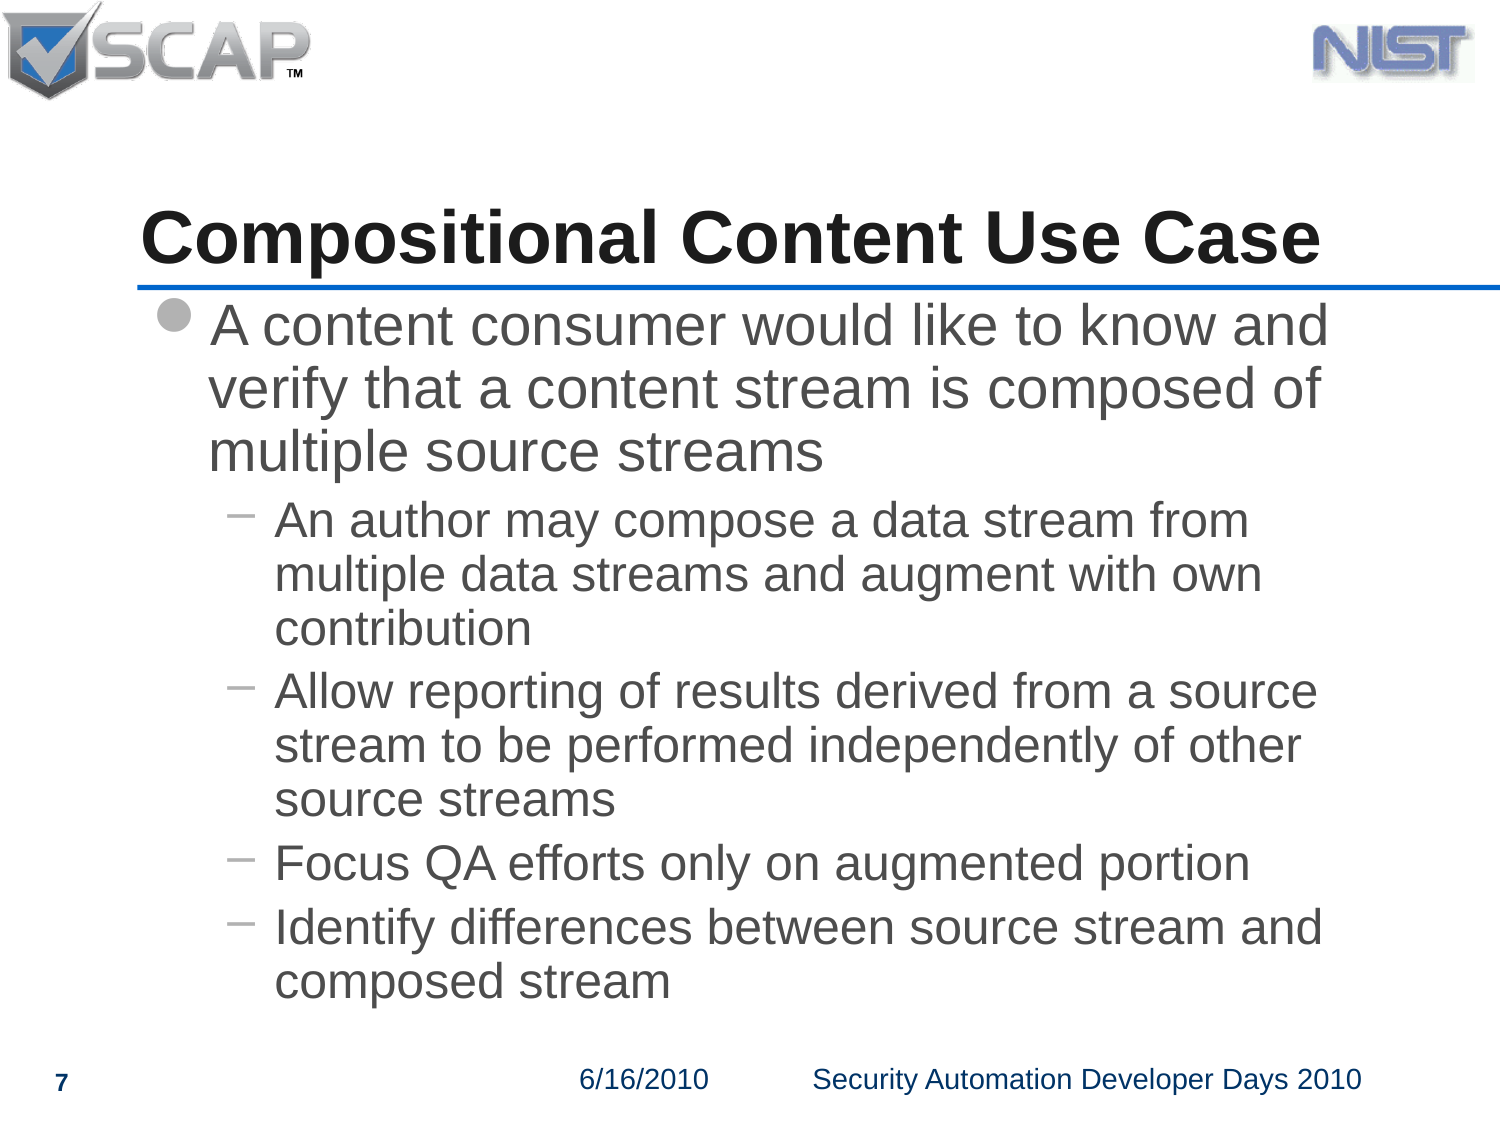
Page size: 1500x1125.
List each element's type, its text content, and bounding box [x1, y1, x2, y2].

footer Security Automation Developer Days 2010 [749, 1024, 1426, 1104]
picture [0, 0, 313, 103]
slide_number 7 [13, 1023, 111, 1105]
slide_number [374, 1026, 725, 1104]
title Compositional Content Use Case [124, 99, 1426, 288]
list A content consumer would like to know and verify that a content stream is composed of multiple source streams An author may compose a data stream from multiple data streams and augment with own contribution Allow reporting of results derived from a source stream to be performed independently of other source streams Focus QA efforts only on augmented portion Identify differences between source stream and composed stream [137, 287, 1400, 1026]
picture [1312, 24, 1475, 83]
